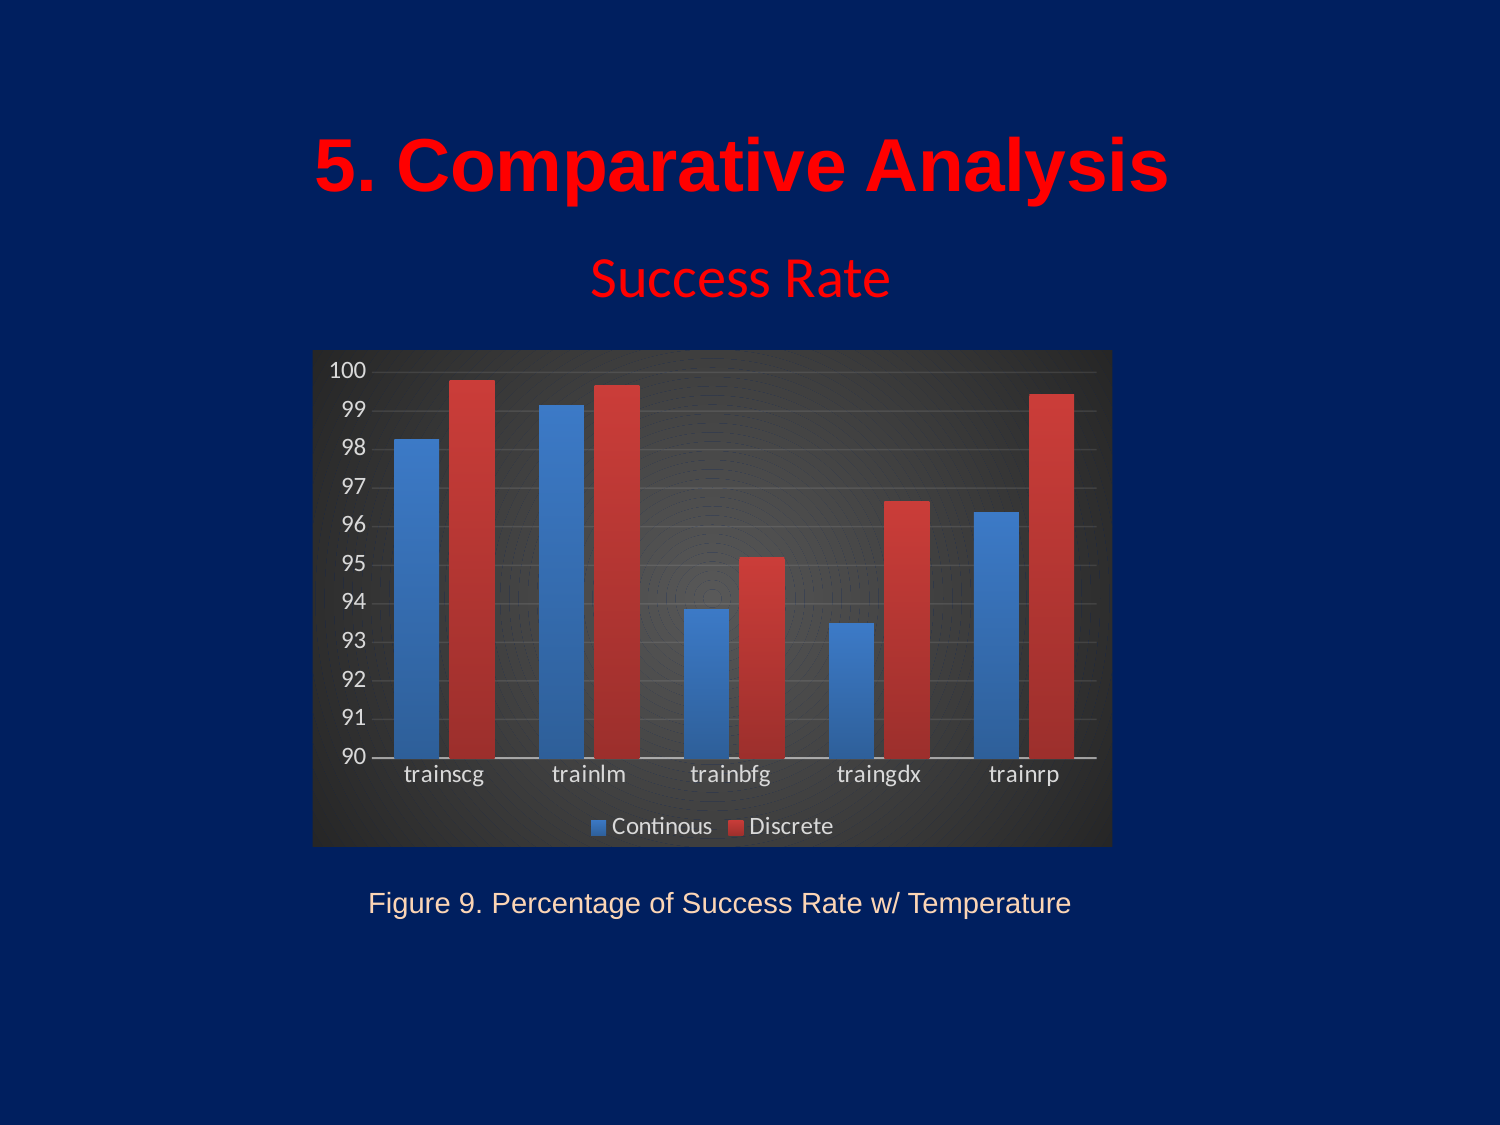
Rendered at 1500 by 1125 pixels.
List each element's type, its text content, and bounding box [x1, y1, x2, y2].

text_box 5. Comparative Analysis [70, 116, 1413, 207]
chart [312, 349, 1113, 848]
text_box Figure 9. Percentage of Success Rate w/ Temperature [62, 872, 1200, 928]
text_box Success Rate [575, 231, 908, 317]
